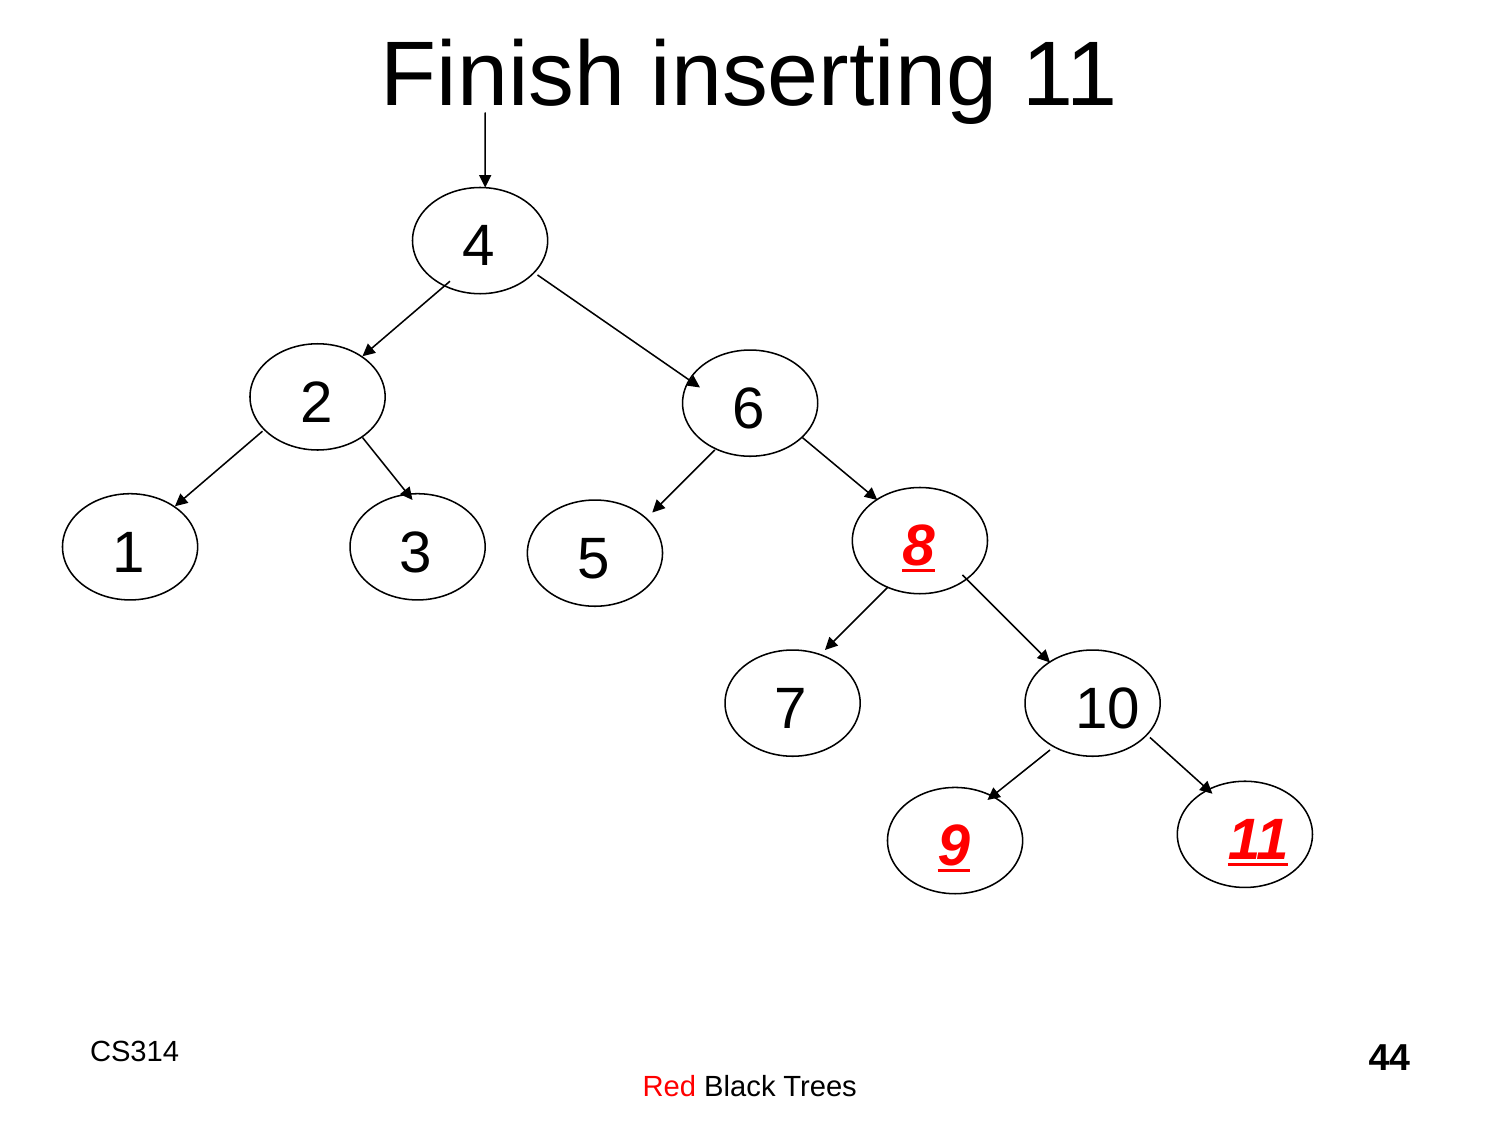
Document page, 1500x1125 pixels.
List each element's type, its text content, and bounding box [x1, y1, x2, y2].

slide_number 44 [1112, 1024, 1426, 1101]
slide_number CS314 [74, 1024, 451, 1101]
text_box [682, 349, 818, 457]
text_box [1177, 780, 1313, 888]
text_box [724, 649, 861, 757]
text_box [1024, 649, 1161, 757]
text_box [527, 499, 663, 607]
footer Red Black Trees [462, 1024, 1038, 1101]
title Finish inserting 11 [112, 0, 1388, 163]
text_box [412, 187, 548, 294]
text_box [887, 787, 1023, 894]
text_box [249, 343, 386, 451]
text_box [379, 459, 411, 492]
text_box [478, 112, 492, 185]
text_box [825, 602, 874, 648]
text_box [349, 493, 486, 601]
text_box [852, 487, 988, 594]
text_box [62, 493, 198, 601]
